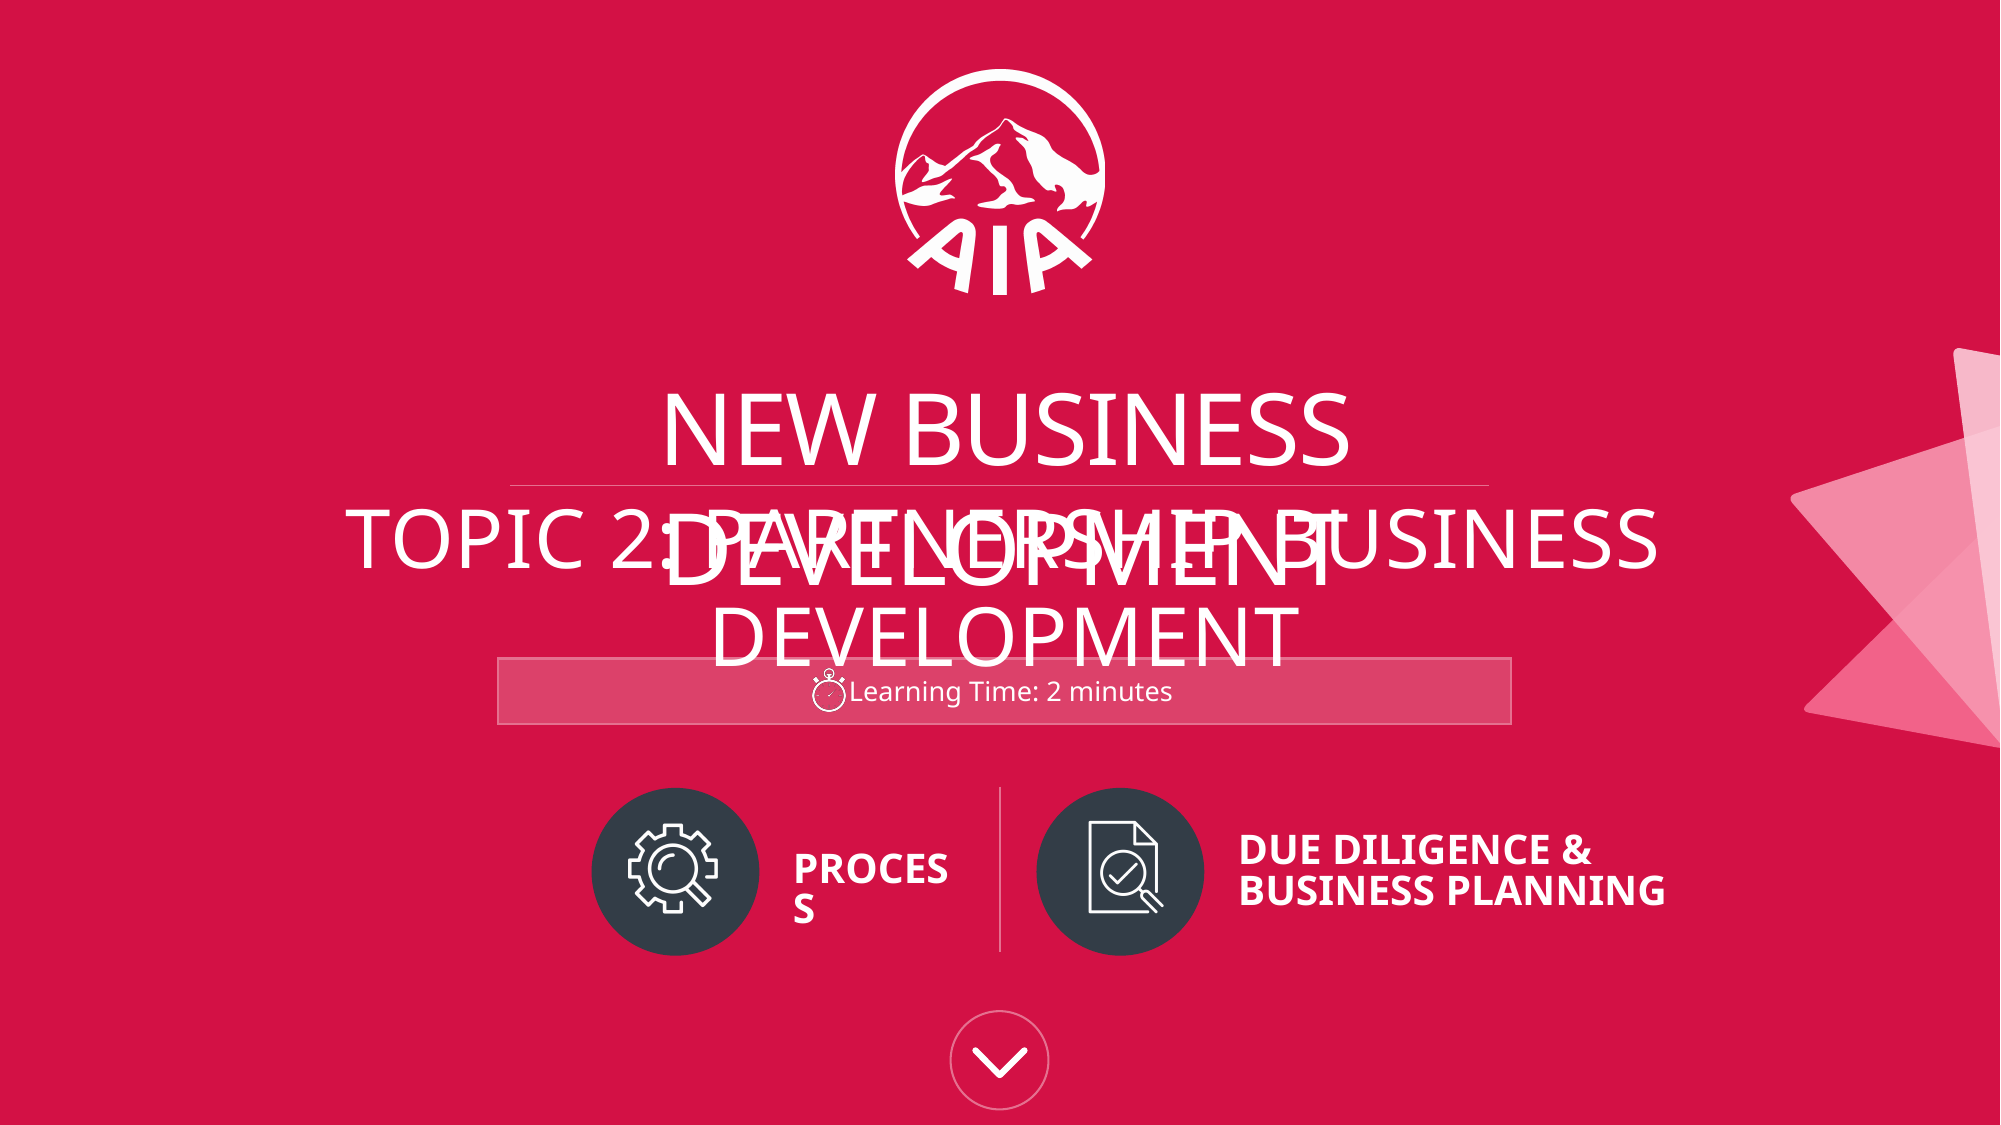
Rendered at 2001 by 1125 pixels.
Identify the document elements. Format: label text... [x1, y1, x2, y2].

text_box PROCESS [778, 843, 982, 940]
picture [895, 69, 1105, 295]
text_box NEW BUSINESS DEVELOPMENT [490, 358, 1520, 479]
text_box [1035, 786, 1206, 957]
picture [624, 819, 724, 919]
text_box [950, 1011, 1049, 1110]
text_box [590, 786, 761, 957]
text_box [497, 691, 1512, 725]
text_box DUE DILIGENCE & BUSINESS PLANNING [1223, 824, 1684, 921]
picture [1072, 815, 1176, 920]
text_box TOPIC 2: PARTNERSHIP BUSINESS DEVELOPMENT [288, 479, 1721, 691]
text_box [812, 667, 1176, 716]
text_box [1724, 404, 2000, 670]
